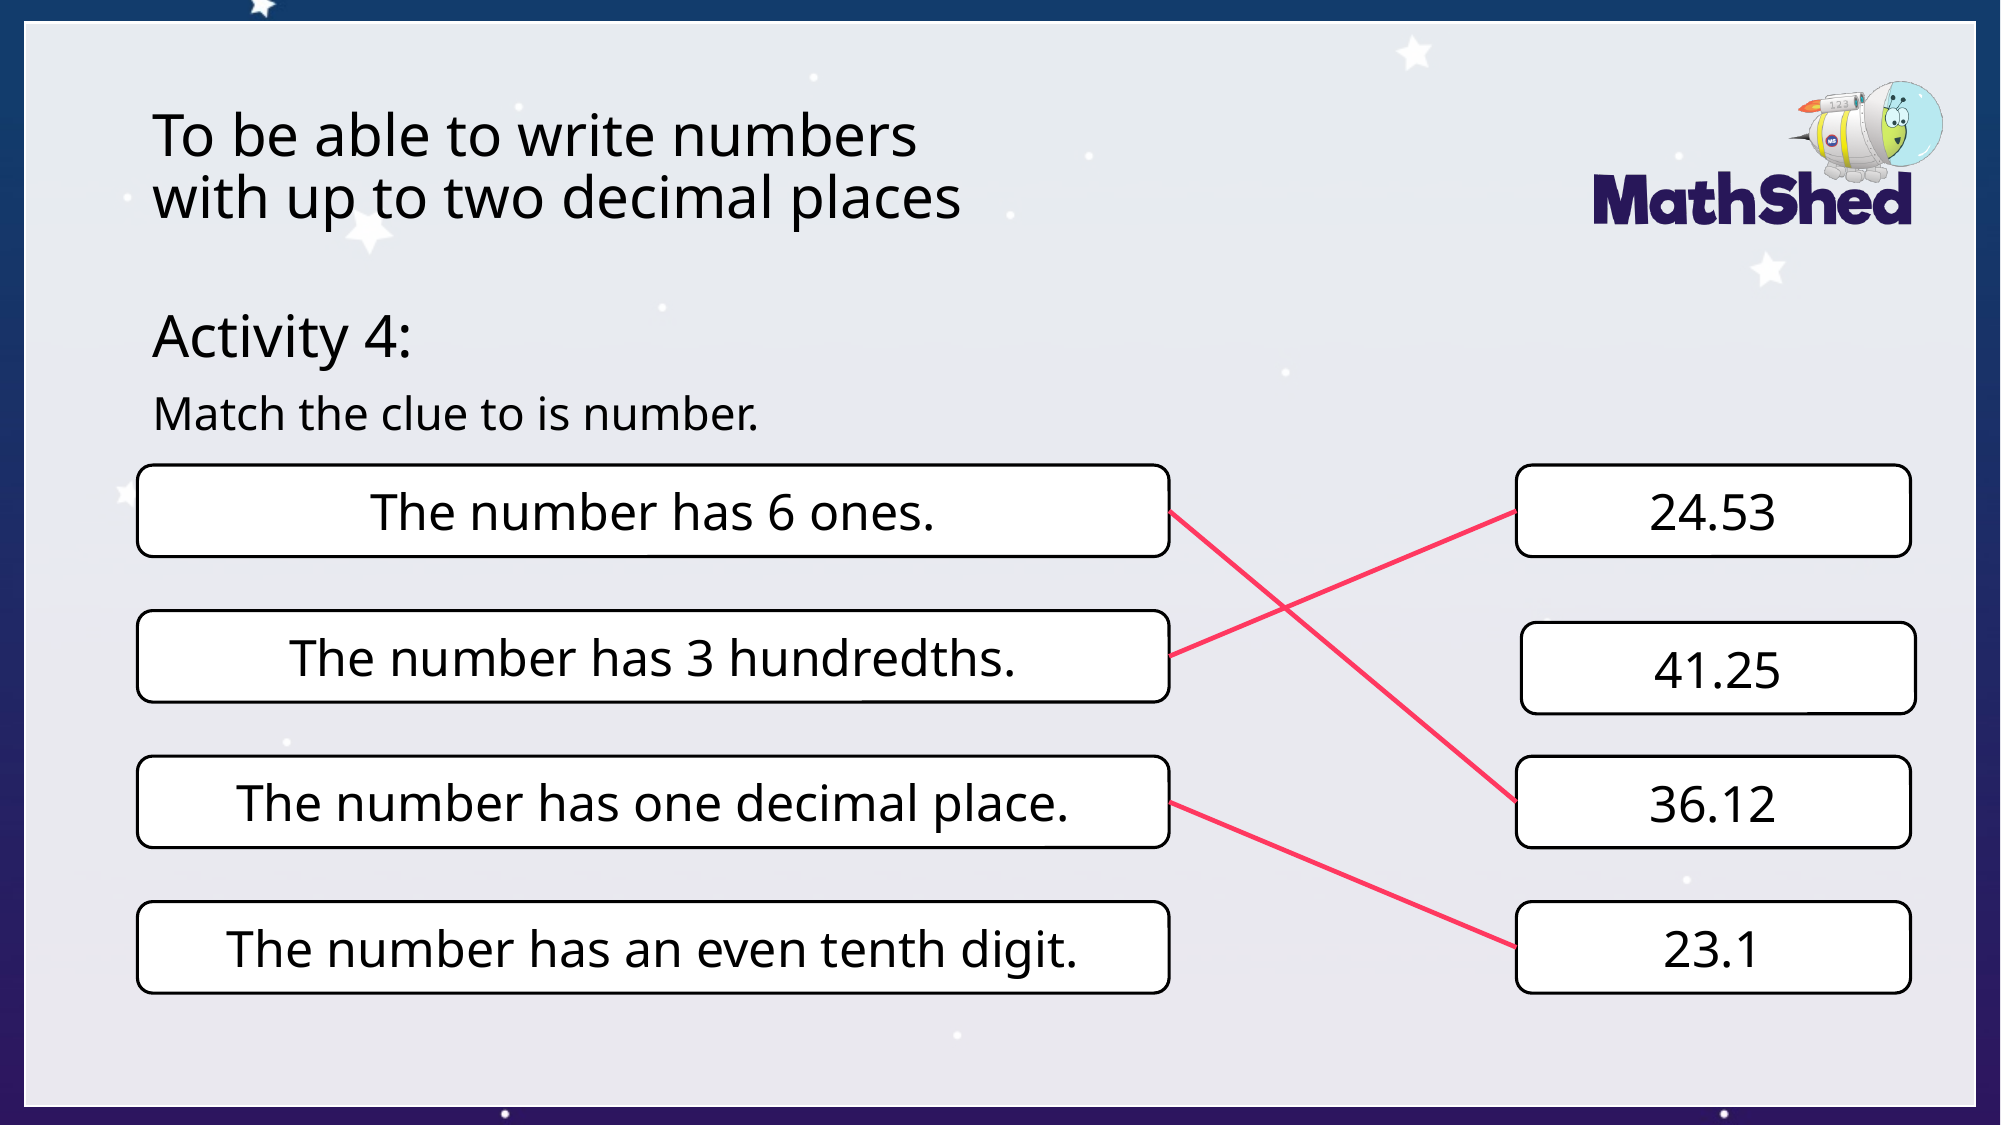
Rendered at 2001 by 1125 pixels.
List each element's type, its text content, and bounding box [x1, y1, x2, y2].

text_box The number has an even tenth digit. [136, 900, 1171, 995]
list Activity 4: Match the clue to is number. [137, 299, 1971, 1014]
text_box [1169, 801, 1517, 948]
text_box 24.53 [1515, 464, 1912, 558]
text_box 23.1 [1515, 900, 1912, 995]
text_box 36.12 [1517, 755, 1912, 849]
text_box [1169, 510, 1517, 657]
title To be able to write numbers with up to two decimal places [137, 59, 1578, 278]
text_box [1169, 657, 1517, 801]
picture [0, 0, 2001, 1125]
text_box The number has one decimal place. [136, 755, 1169, 849]
text_box 41.25 [1520, 621, 1917, 715]
text_box The number has 3 hundredths. [136, 609, 1169, 704]
text_box The number has 6 ones. [136, 464, 1171, 558]
